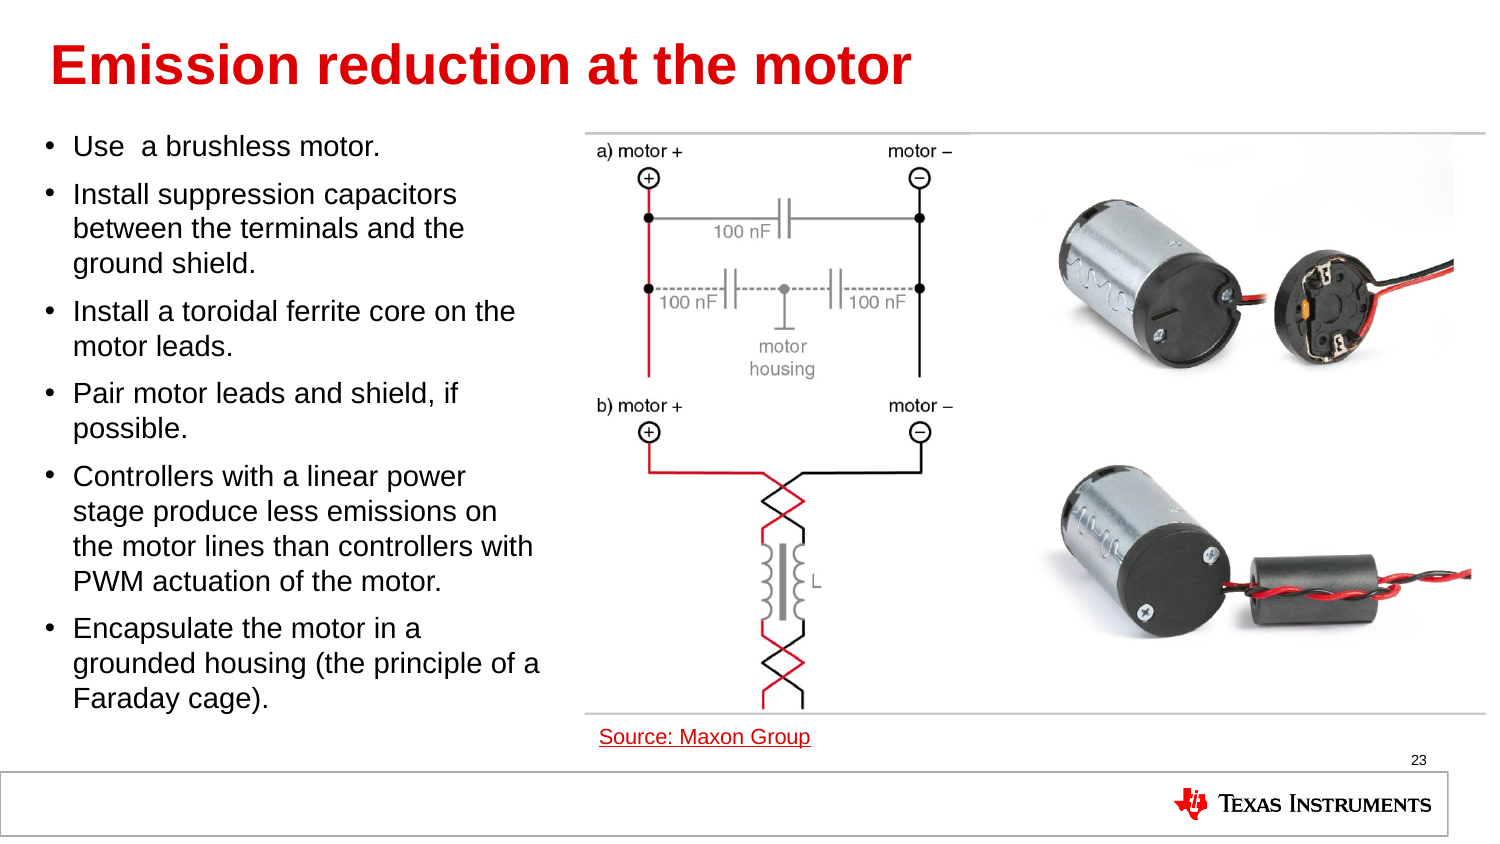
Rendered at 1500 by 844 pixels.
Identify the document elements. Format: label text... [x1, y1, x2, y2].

slide_number 23 [1089, 744, 1440, 770]
title Emission reduction at the motor [37, 17, 1426, 119]
text_box Use a brushless motor. Install suppression capacitors between the terminals and the ground shield. Install a toroidal ferrite core on the motor leads. Pair motor leads and shield, if possible. Controllers with a linear power stage produce less emissions on the motor lines than controllers with PWM actuation of the motor. Encapsulate the motor in a grounded housing (the principle of a Faraday cage). [30, 120, 558, 722]
picture [1174, 788, 1431, 820]
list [584, 132, 1486, 715]
text_box Source: Maxon Group [583, 723, 954, 757]
